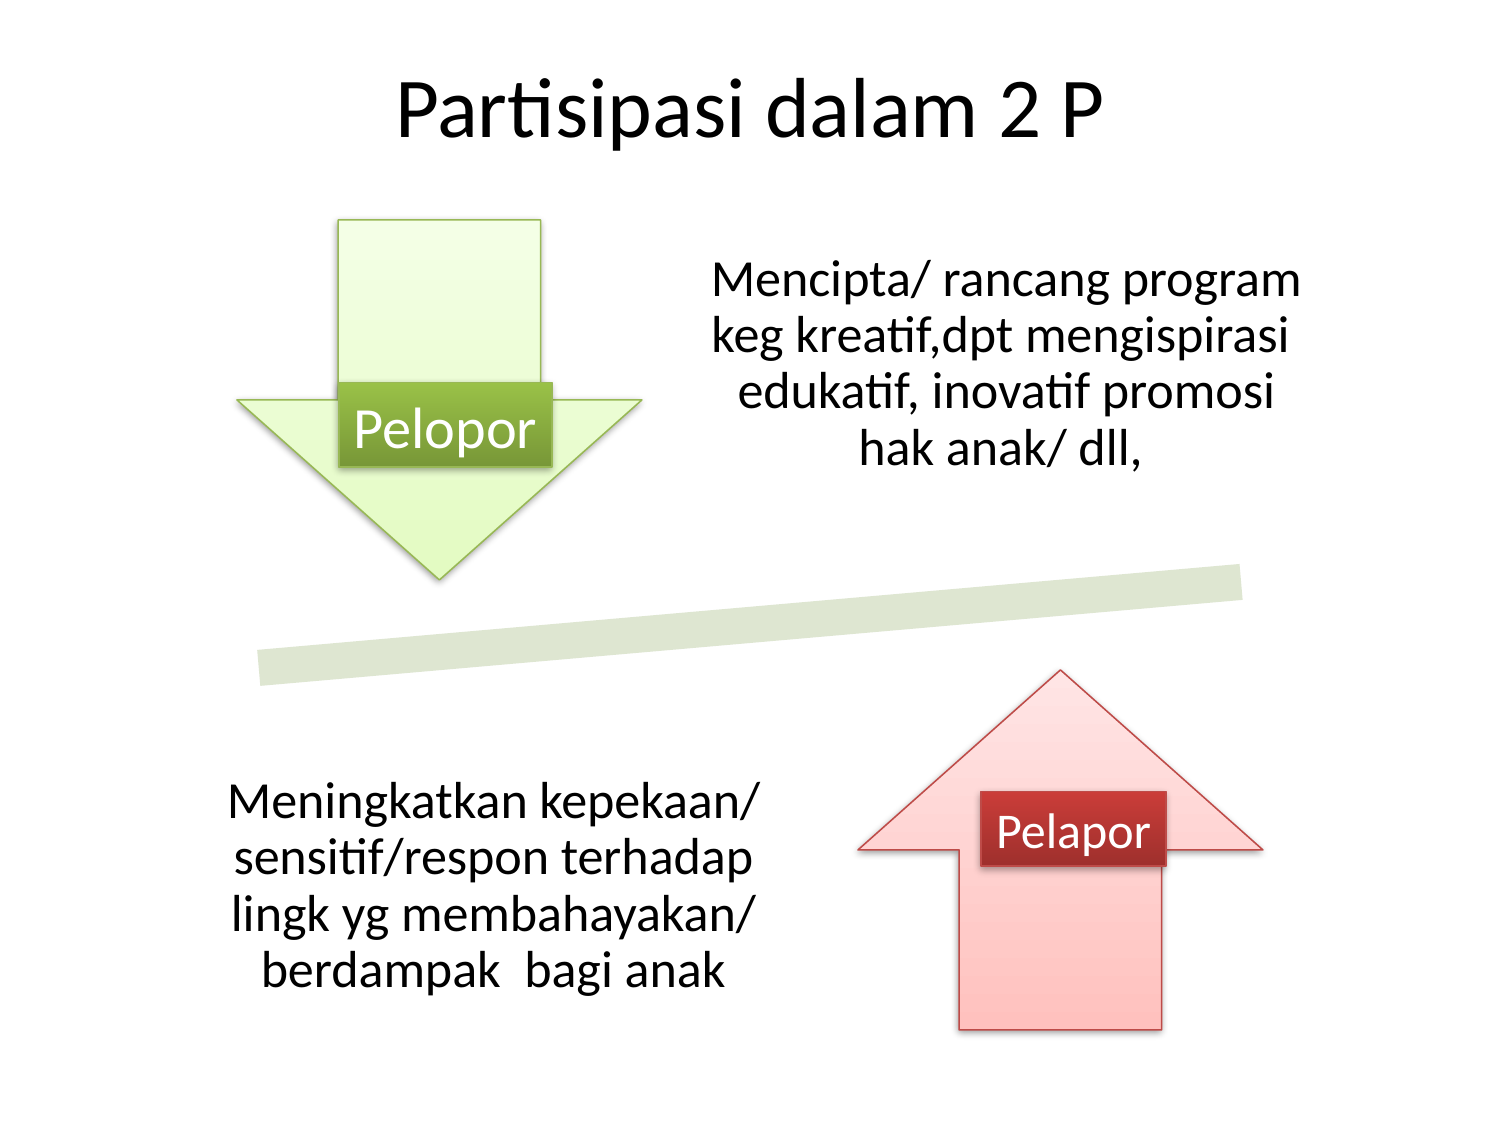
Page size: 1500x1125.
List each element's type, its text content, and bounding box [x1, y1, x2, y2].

title Partisipasi dalam 2 P [75, 45, 1425, 163]
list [74, 174, 1426, 1076]
